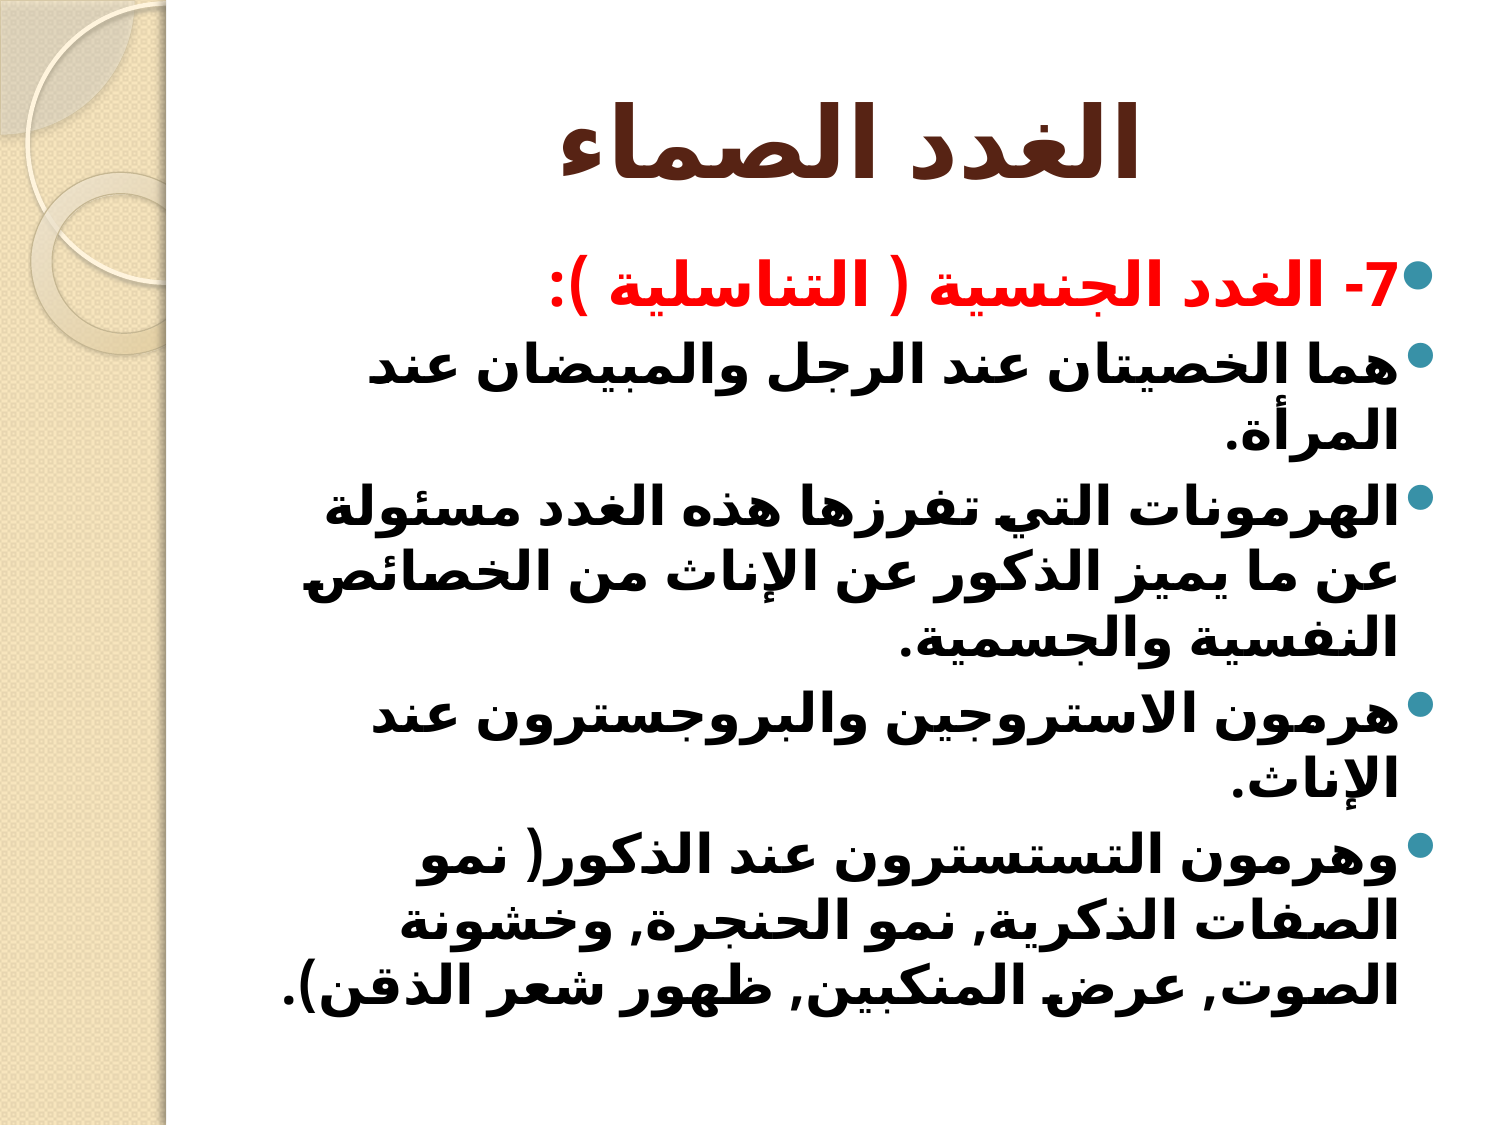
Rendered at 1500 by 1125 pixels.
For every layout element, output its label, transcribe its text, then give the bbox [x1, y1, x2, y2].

title الغدد الصماء [235, 45, 1466, 233]
list 7- الغدد الجنسية ( التناسلية ): هما الخصيتان عند الرجل والمبيضان عند المرأة. الهرمونات التي تفرزها هذه الغدد مسئولة عن ما يميز الذكور عن الإناث من الخصائص النفسية والجسمية. هرمون الاستروجين والبروجسترون عند الإناث. وهرمون التستسترون عند الذكور( نمو الصفات الذكرية, نمو الحنجرة, وخشونة الصوت, عرض المنكبين, ظهور شعر الذقن). [235, 237, 1466, 1025]
